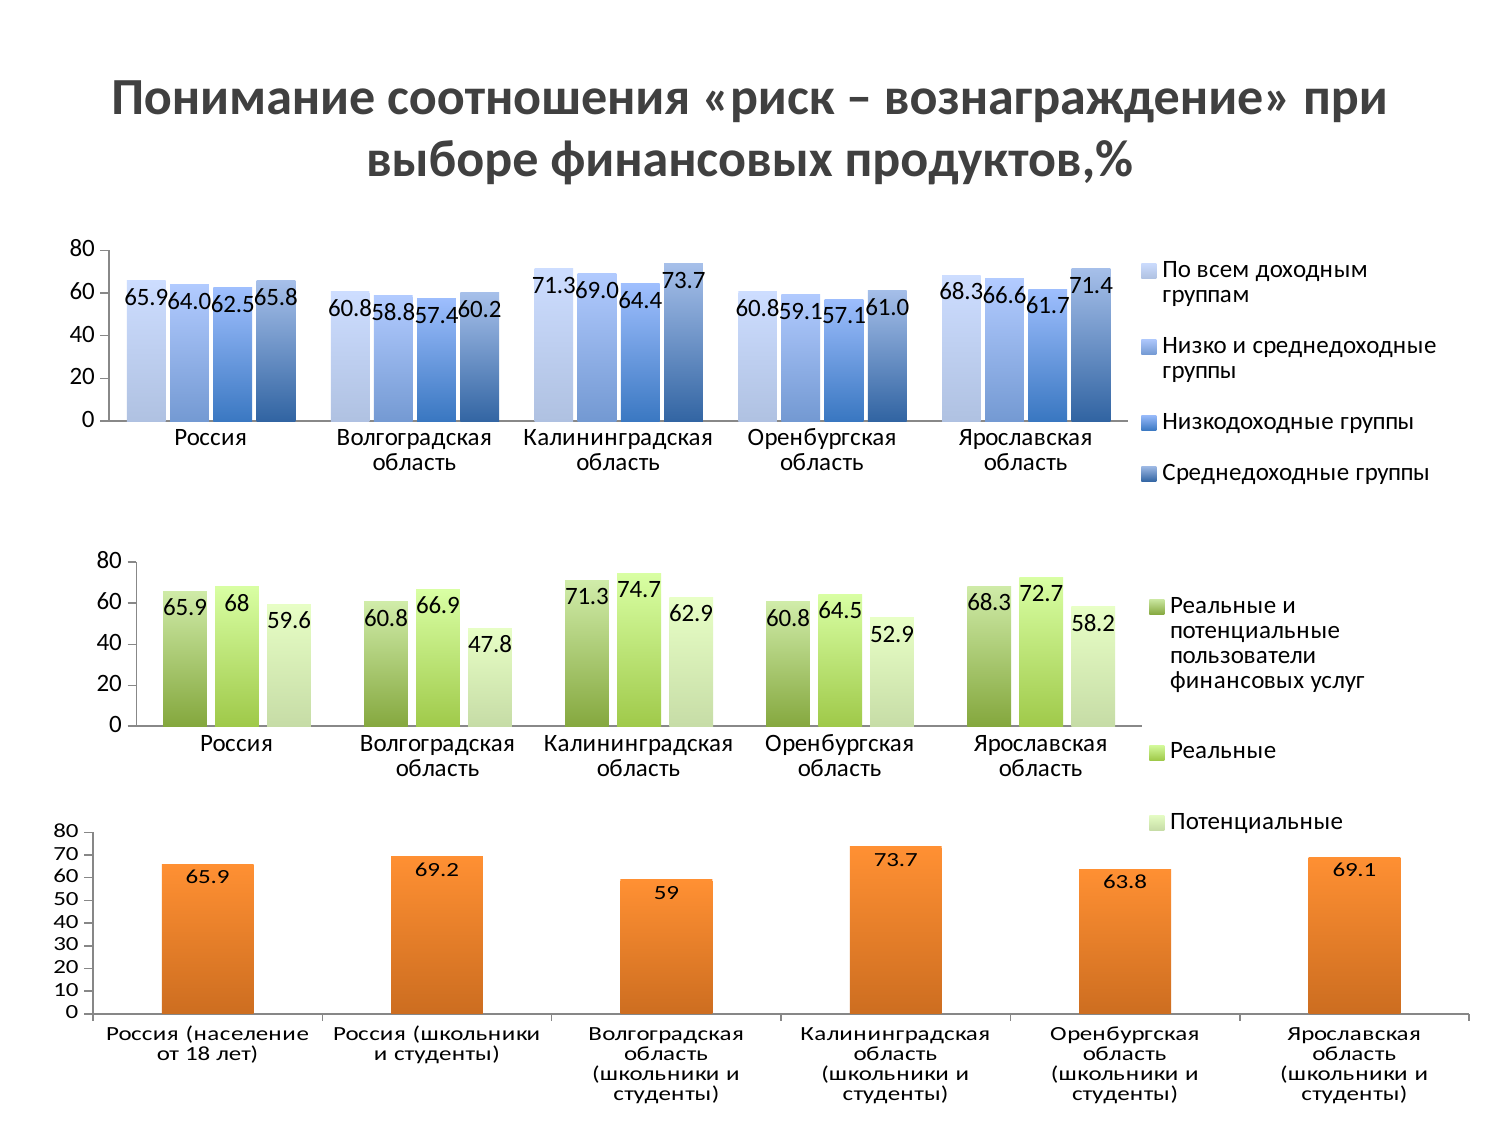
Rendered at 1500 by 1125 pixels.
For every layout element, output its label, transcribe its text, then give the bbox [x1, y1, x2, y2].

text_box Понимание соотношения «риск – вознаграждение» при выборе финансовых продуктов,% [17, 30, 1483, 219]
chart [17, 538, 1471, 1107]
chart [46, 218, 1454, 528]
